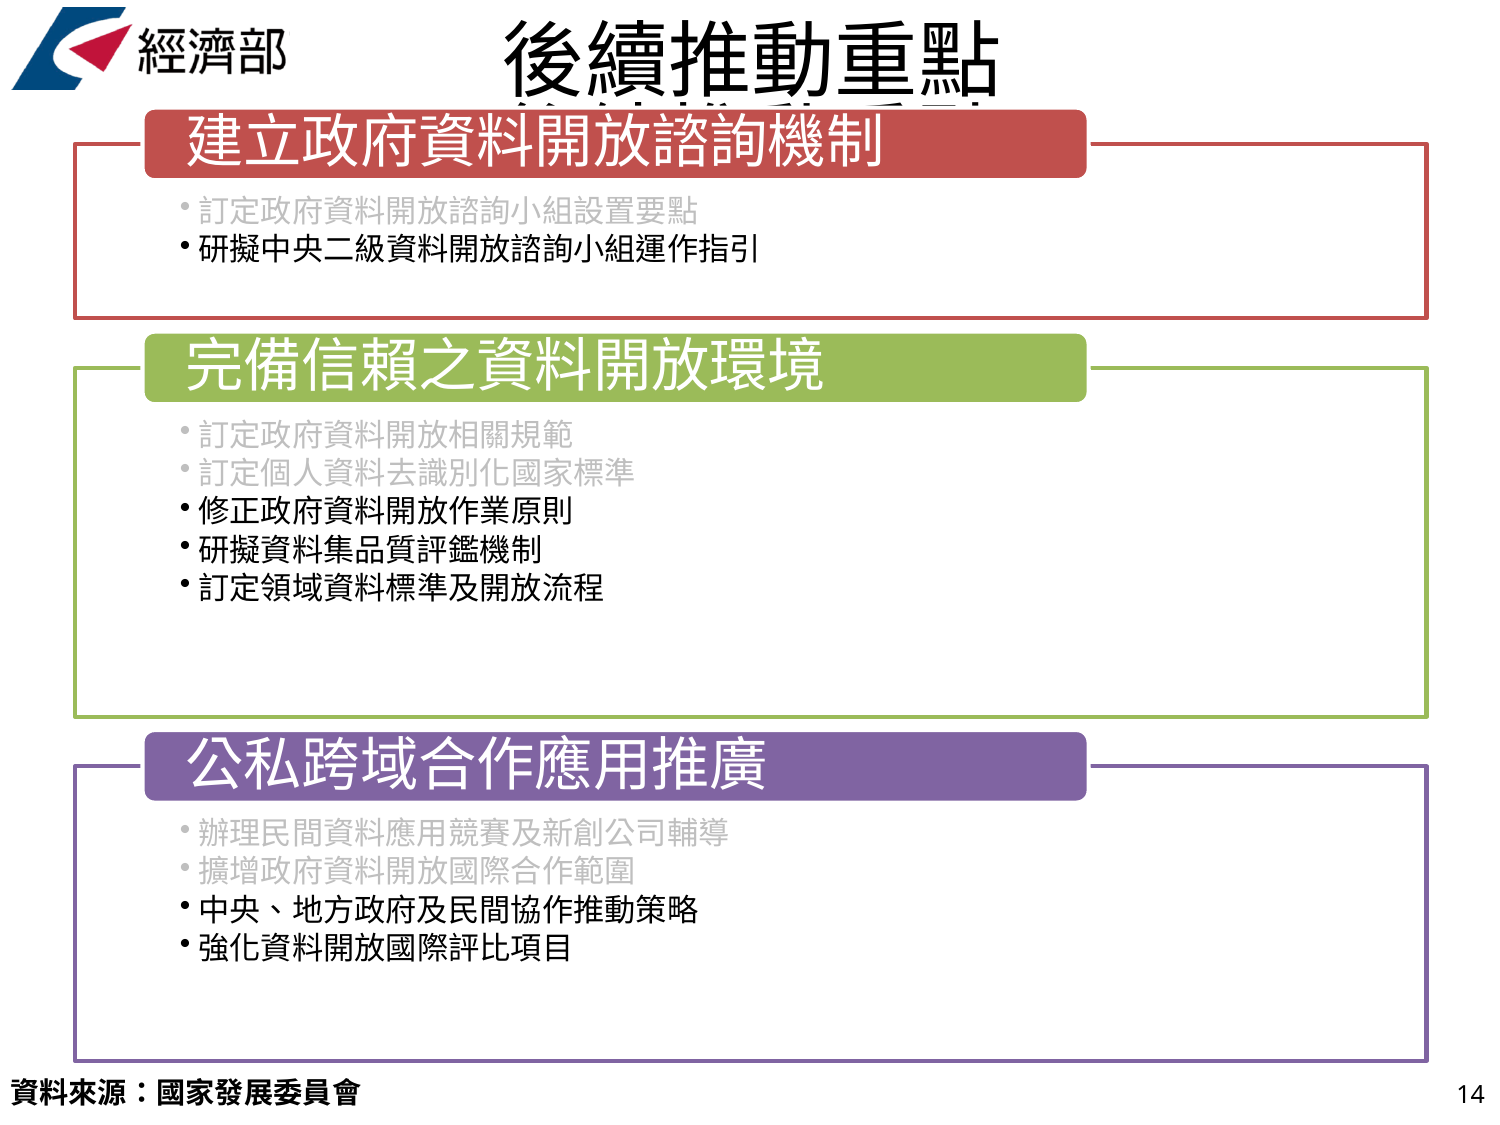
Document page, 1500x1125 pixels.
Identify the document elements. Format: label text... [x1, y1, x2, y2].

slide_number 14 [1149, 1065, 1500, 1125]
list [74, 79, 1427, 1090]
text_box 資料來源：國家發展委員會 [0, 1067, 377, 1117]
picture [11, 7, 76, 90]
text_box 後續推動重點 [76, 4, 1427, 79]
